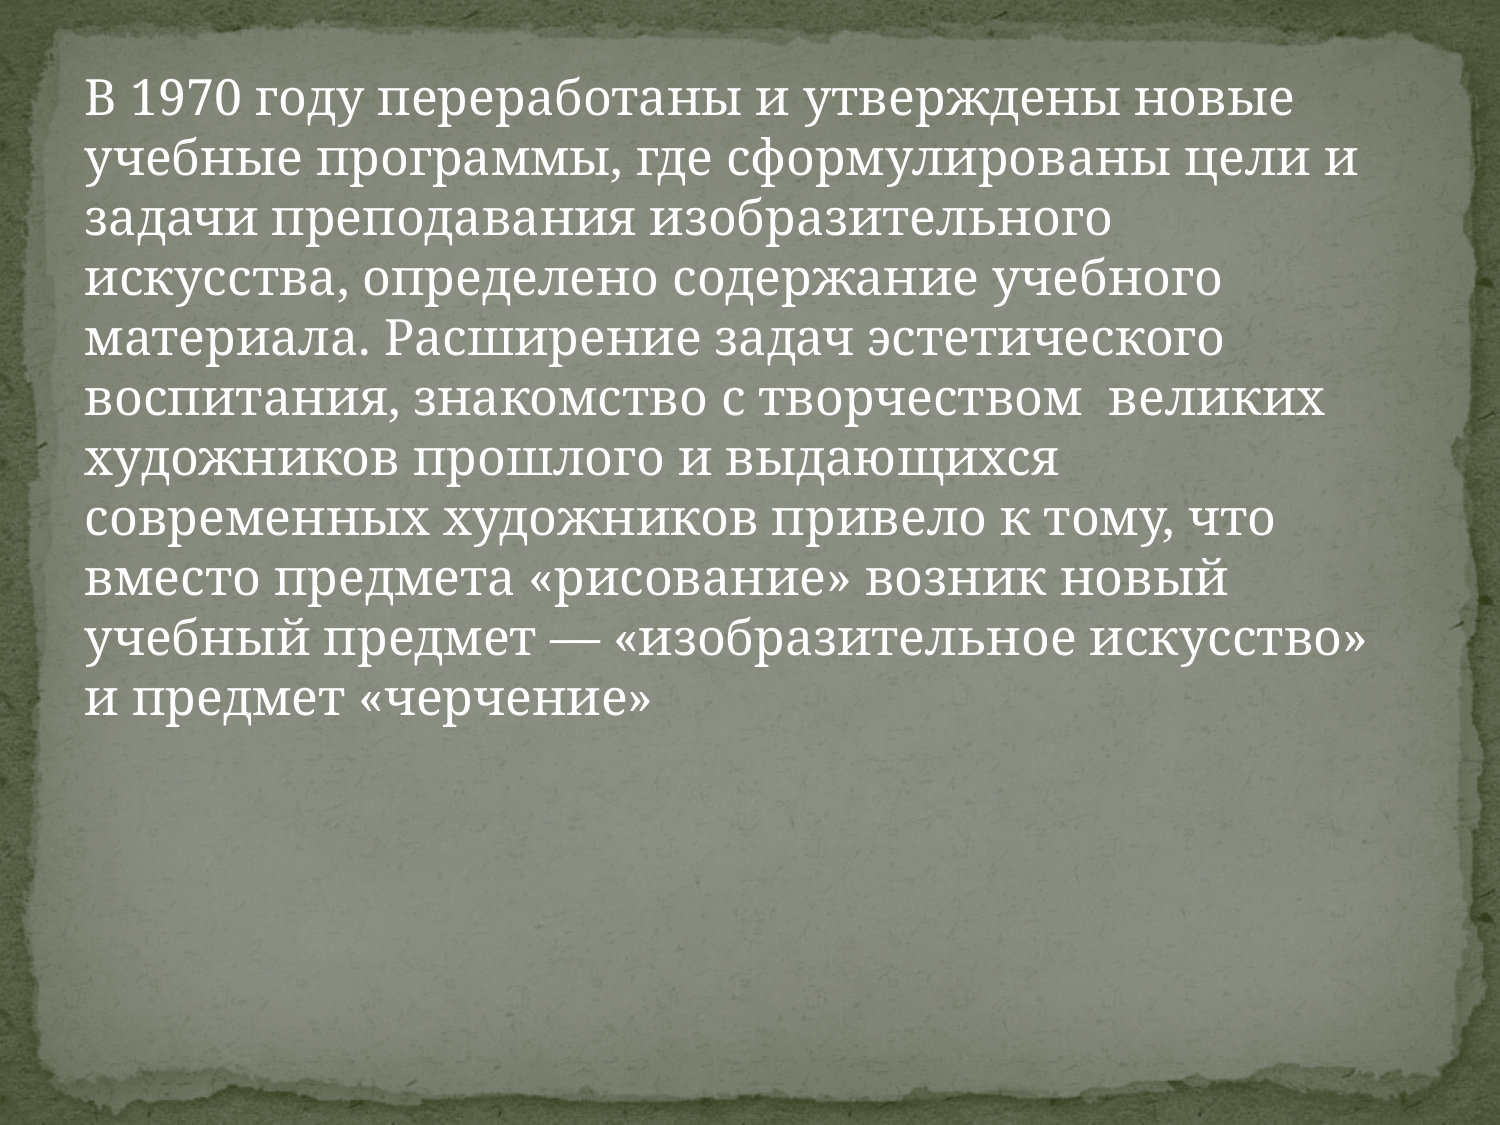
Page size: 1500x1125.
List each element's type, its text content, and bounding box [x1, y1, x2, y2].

text_box В 1970 году переработаны и утверждены новые учебные программы, где сформулированы цели и задачи преподавания изобразительного искусства, определено содержание учебного материала. Расширение задач эстетического воспитания, знакомство с творчеством великих художников прошлого и выдающихся современных художников привело к тому, что вместо предмета «рисование» возник новый учебный предмет — «изобразительное искусство» и предмет «черчение» [70, 58, 1395, 734]
